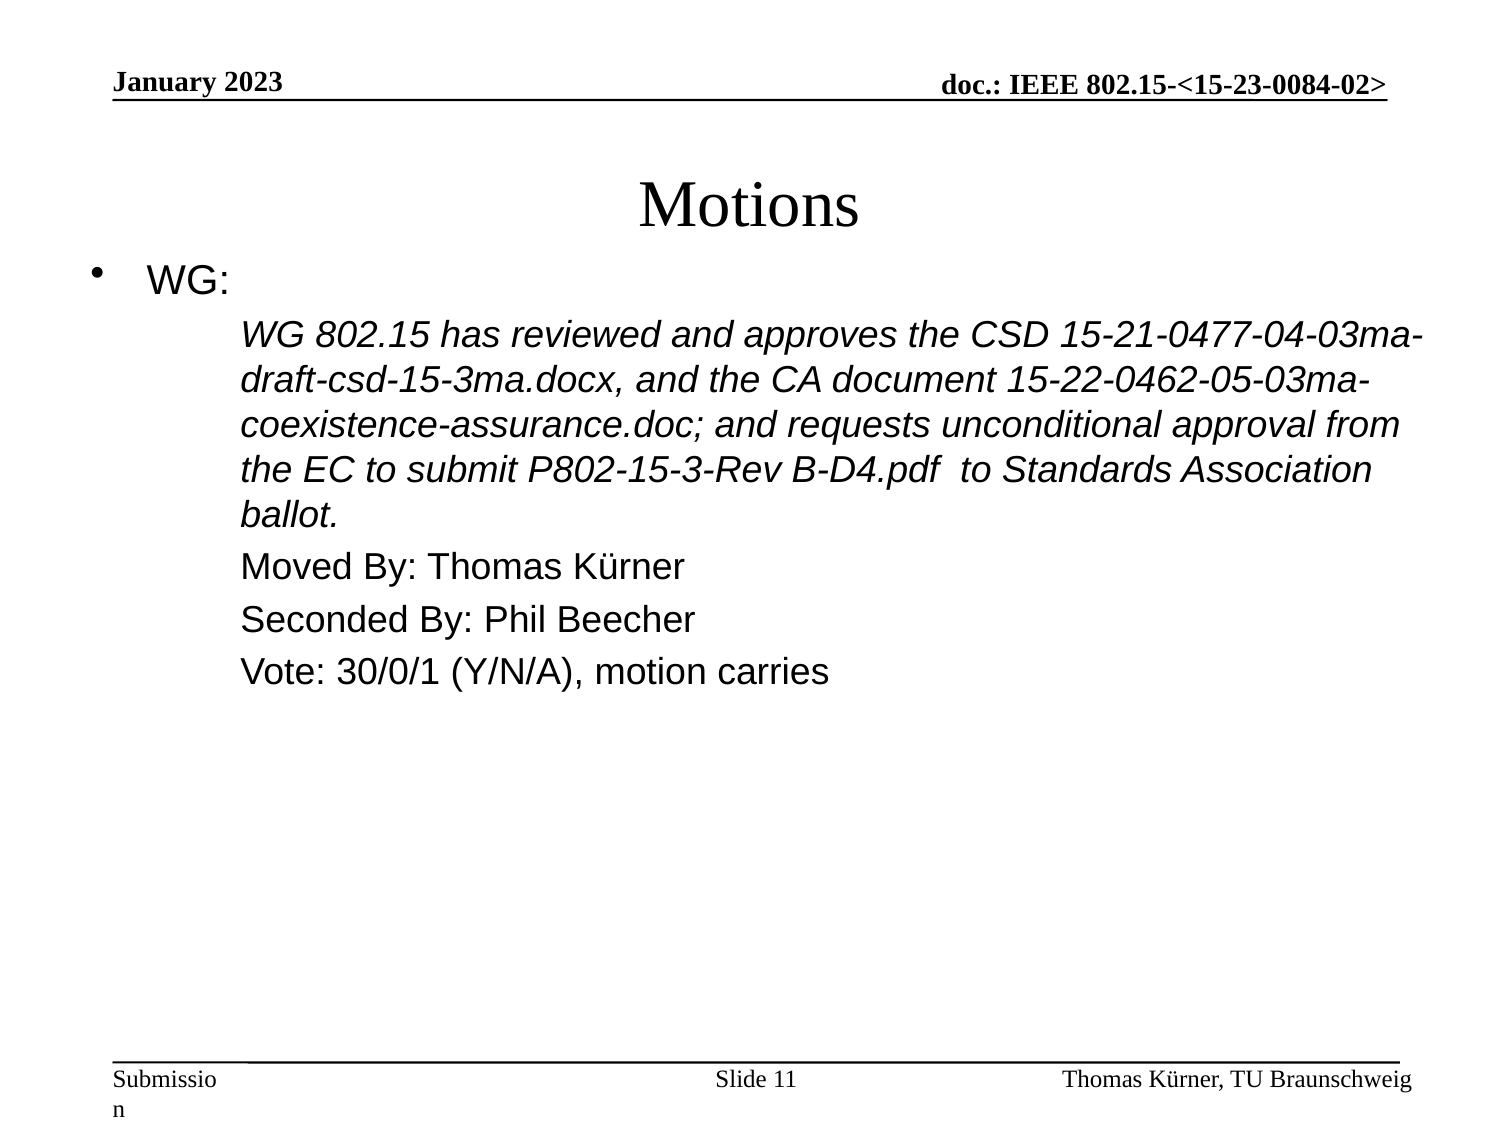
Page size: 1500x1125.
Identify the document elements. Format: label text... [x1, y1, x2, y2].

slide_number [112, 62, 375, 98]
footer Thomas Kürner, TU Braunschweig [900, 1062, 1413, 1093]
slide_number Slide 11 [712, 1062, 800, 1093]
title Motions [112, 112, 1388, 245]
list WG: WG 802.15 has reviewed and approves the CSD 15-21-0477-04-03ma- draft-csd-15-3ma.docx, and the CA document 15-22-0462-05-03ma- coexistence-assurance.doc; and requests unconditional approval from the EC to submit P802-15-3-Rev B-D4.pdf to Standards Association ballot. Moved By: Thomas Kürner Seconded By: Phil Beecher Vote: 30/0/1 (Y/N/A), motion carries [75, 245, 1450, 1013]
